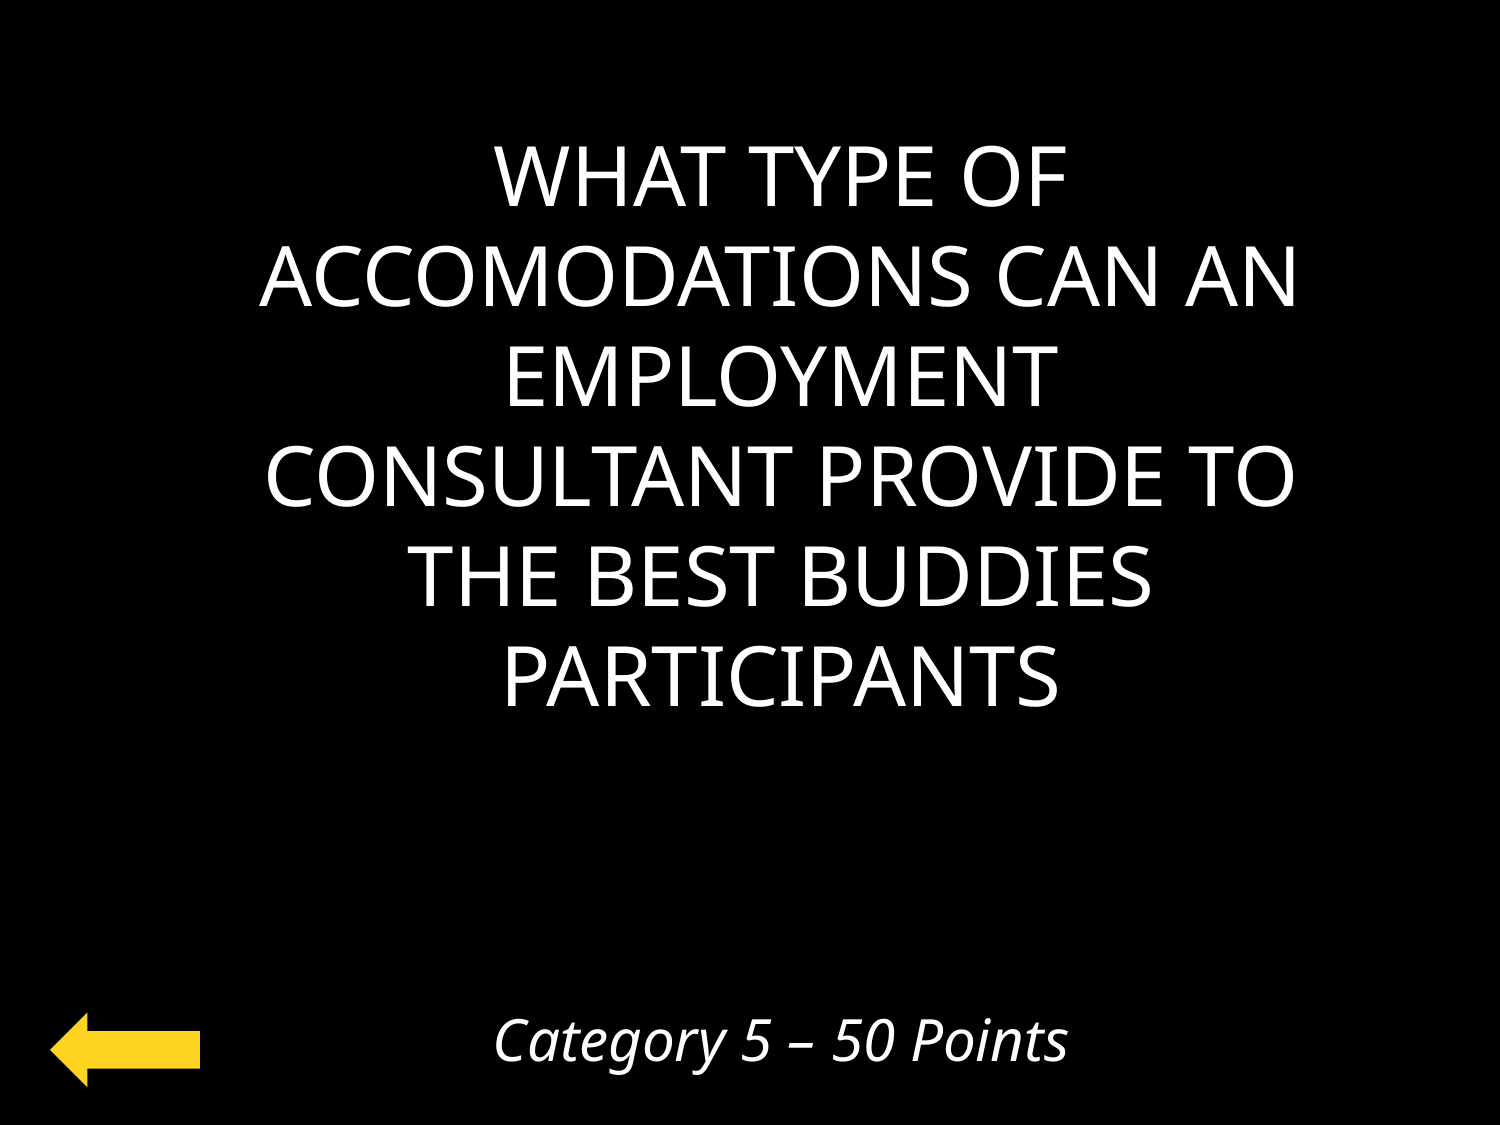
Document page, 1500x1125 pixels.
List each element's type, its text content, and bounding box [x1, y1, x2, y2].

text_box WHAT TYPE OF ACCOMODATIONS CAN AN EMPLOYMENT CONSULTANT PROVIDE TO THE BEST BUDDIES PARTICIPANTS Category 5 – 50 Points [224, 16, 1338, 1081]
text_box [49, 1012, 200, 1088]
